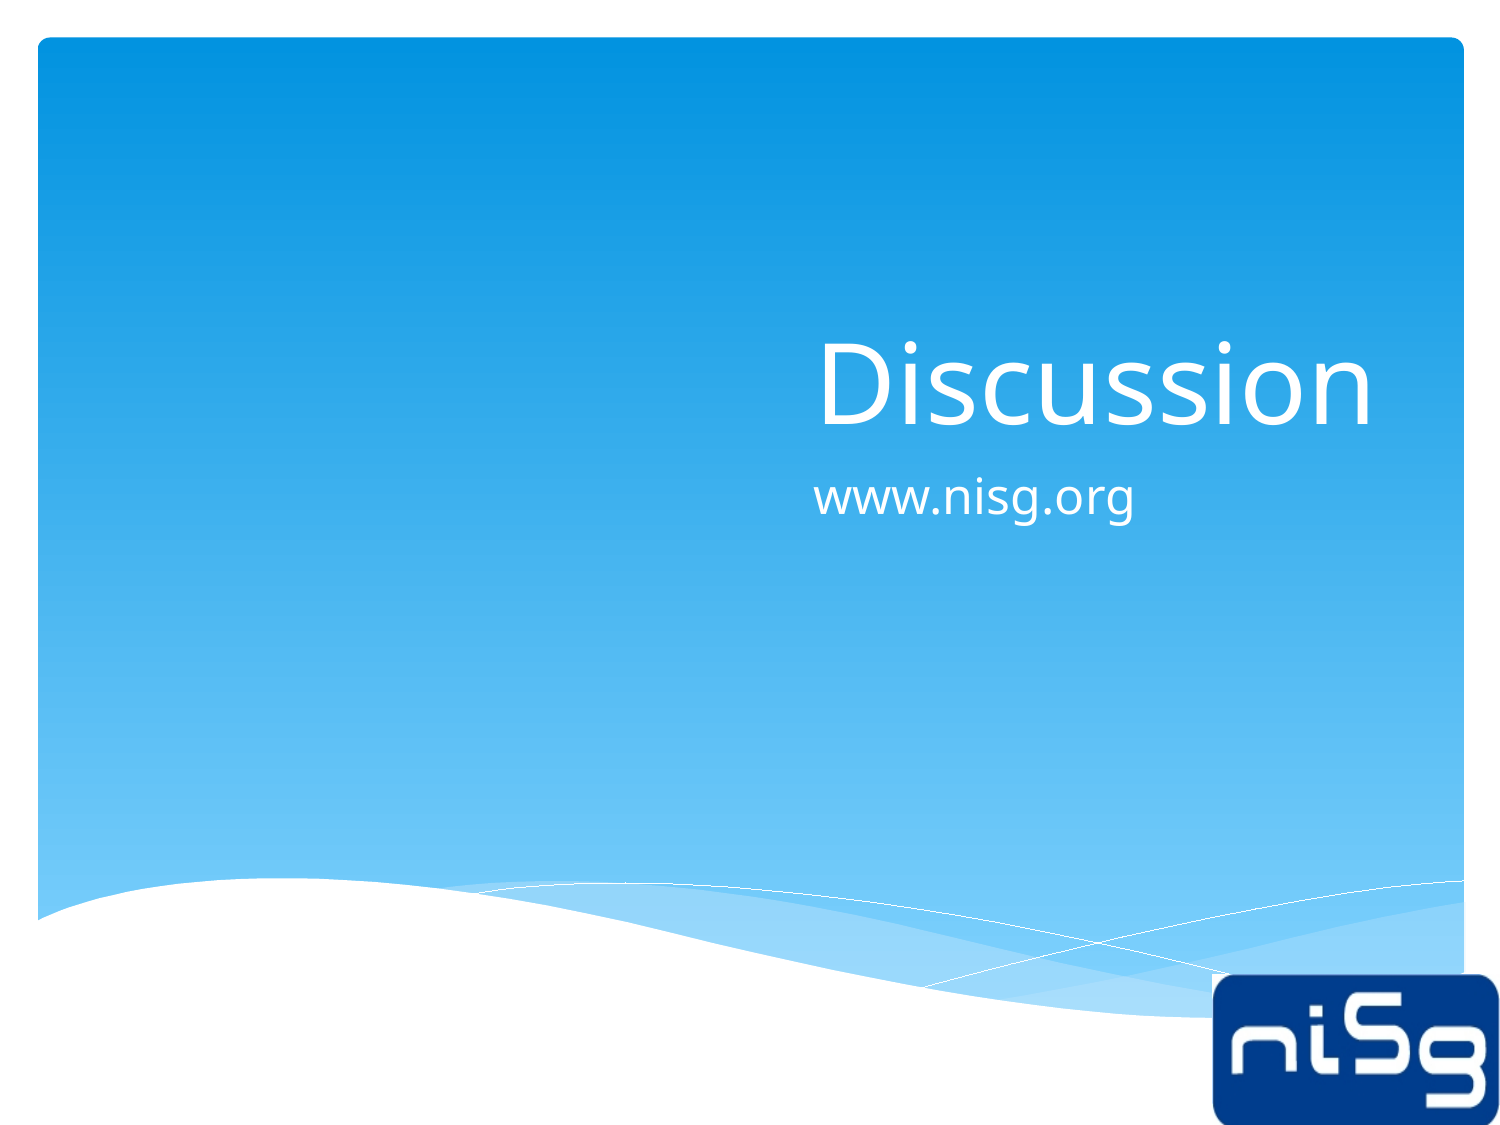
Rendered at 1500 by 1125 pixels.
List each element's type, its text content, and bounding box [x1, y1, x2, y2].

picture [1212, 974, 1500, 1125]
title Discussion [799, 55, 1425, 455]
list www.nisg.org [798, 456, 1425, 855]
